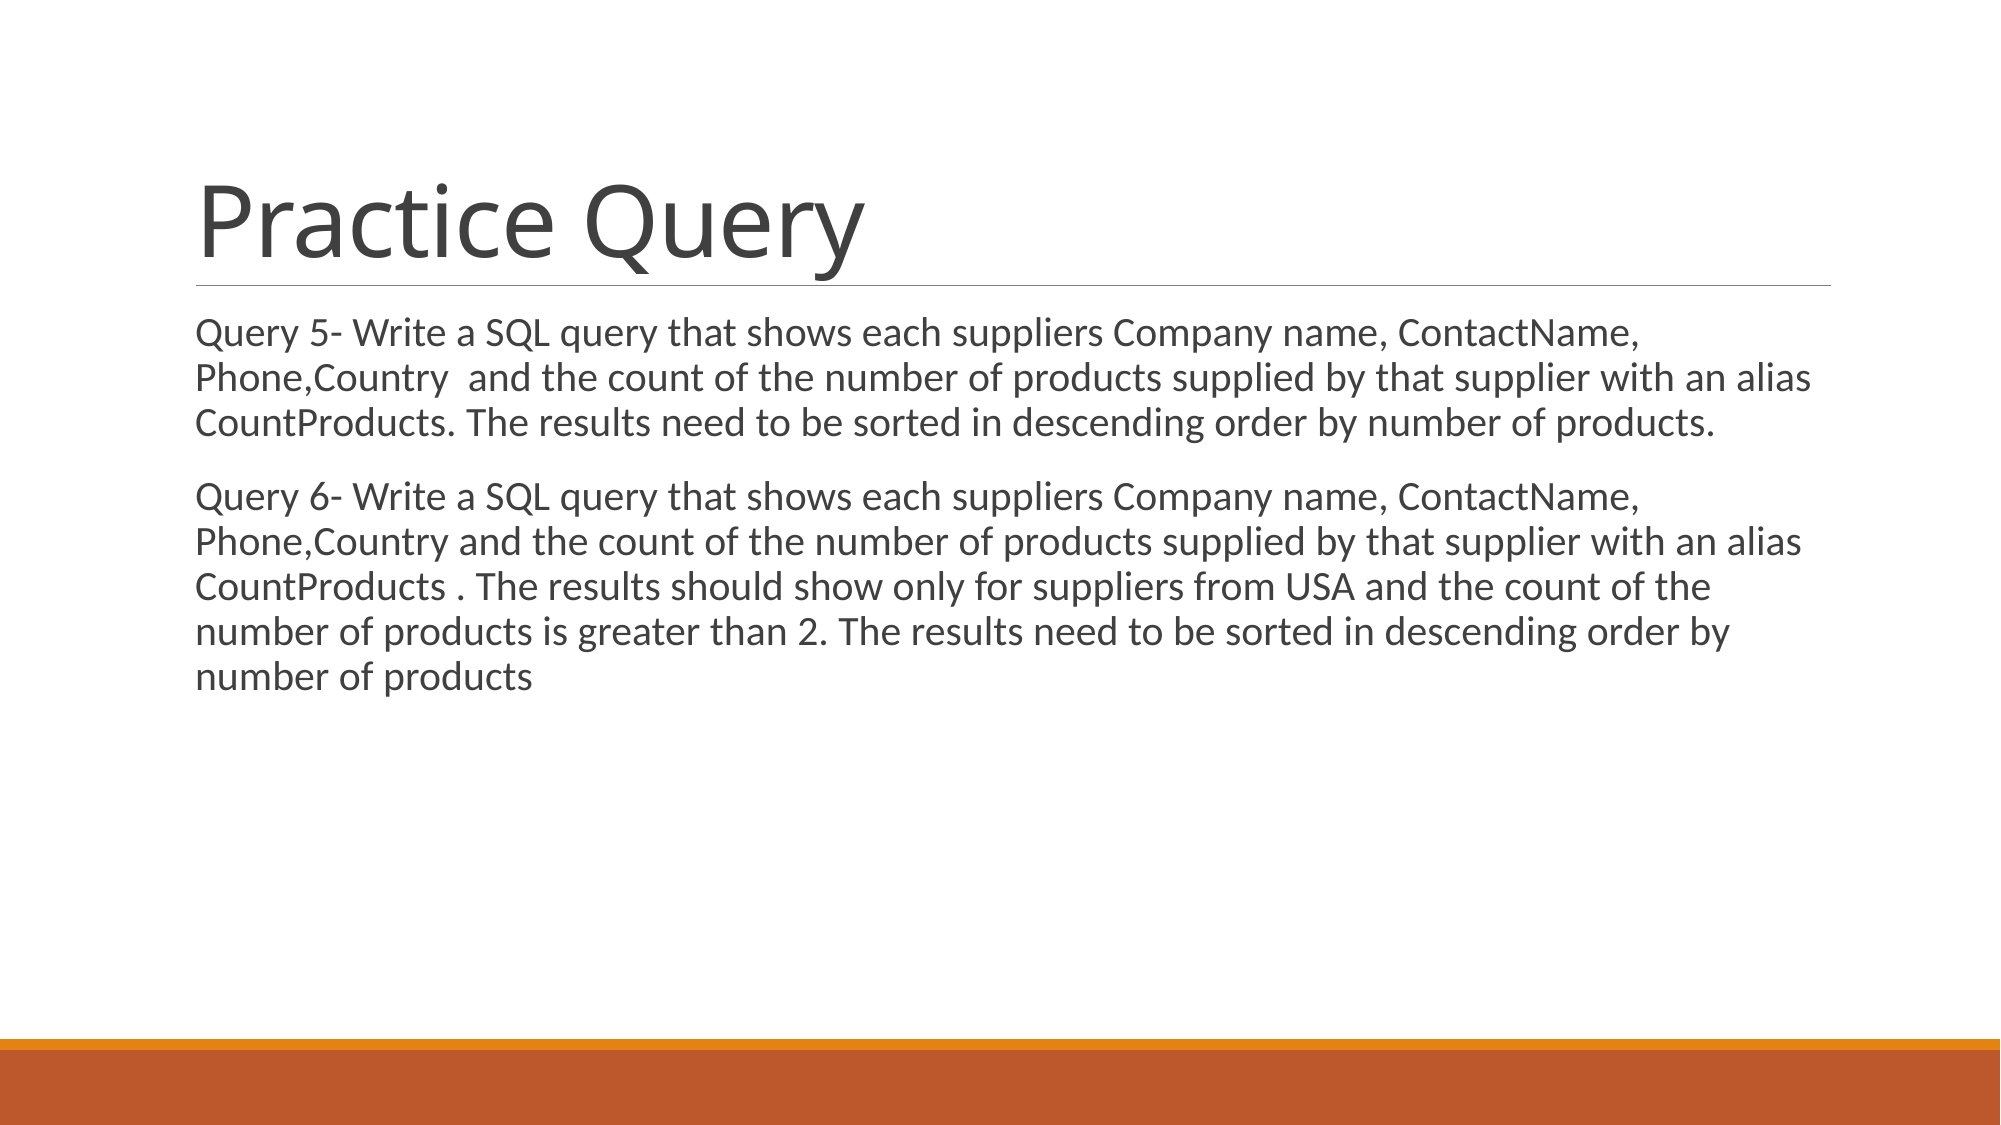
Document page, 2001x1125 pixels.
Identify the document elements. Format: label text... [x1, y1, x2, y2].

title Practice Query [180, 47, 1830, 285]
list Query 5- Write a SQL query that shows each suppliers Company name, ContactName, Phone,Country and the count of the number of products supplied by that supplier with an alias CountProducts. The results need to be sorted in descending order by number of products. Query 6- Write a SQL query that shows each suppliers Company name, ContactName, Phone,Country and the count of the number of products supplied by that supplier with an alias CountProducts . The results should show only for suppliers from USA and the count of the number of products is greater than 2. The results need to be sorted in descending order by number of products [180, 302, 1830, 963]
